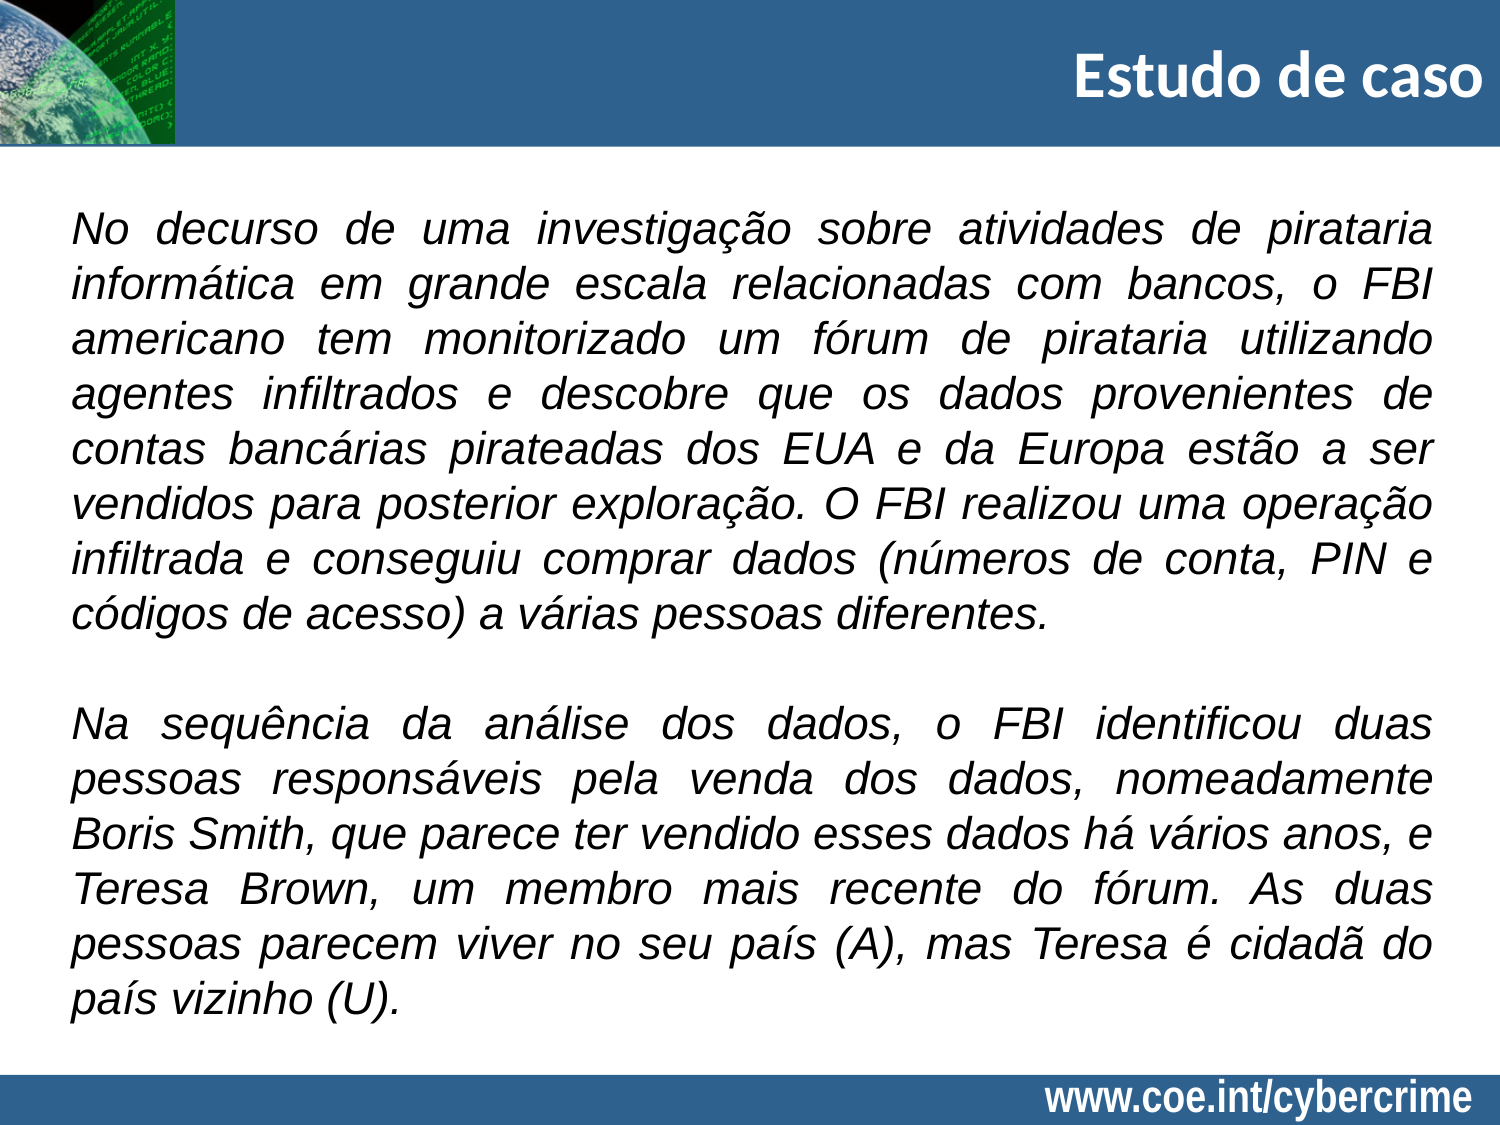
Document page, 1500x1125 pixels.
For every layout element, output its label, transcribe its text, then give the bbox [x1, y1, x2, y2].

text_box [0, 1073, 1030, 1125]
text_box No decurso de uma investigação sobre atividades de pirataria informática em grande escala relacionadas com bancos, o FBI americano tem monitorizado um fórum de pirataria utilizando agentes infiltrados e descobre que os dados provenientes de contas bancárias pirateadas dos EUA e da Europa estão a ser vendidos para posterior exploração. O FBI realizou uma operação infiltrada e conseguiu comprar dados (números de conta, PIN e códigos de acesso) a várias pessoas diferentes. Na sequência da análise dos dados, o FBI identificou duas pessoas responsáveis pela venda dos dados, nomeadamente Boris Smith, que parece ter vendido esses dados há vários anos, e Teresa Brown, um membro mais recente do fórum. As duas pessoas parecem viver no seu país (A), mas Teresa é cidadã do país vizinho (U). [56, 191, 1450, 1086]
text_box Estudo de caso [177, 0, 1500, 149]
text_box www.coe.int/cybercrime [1030, 1059, 1500, 1125]
picture [0, 0, 175, 144]
